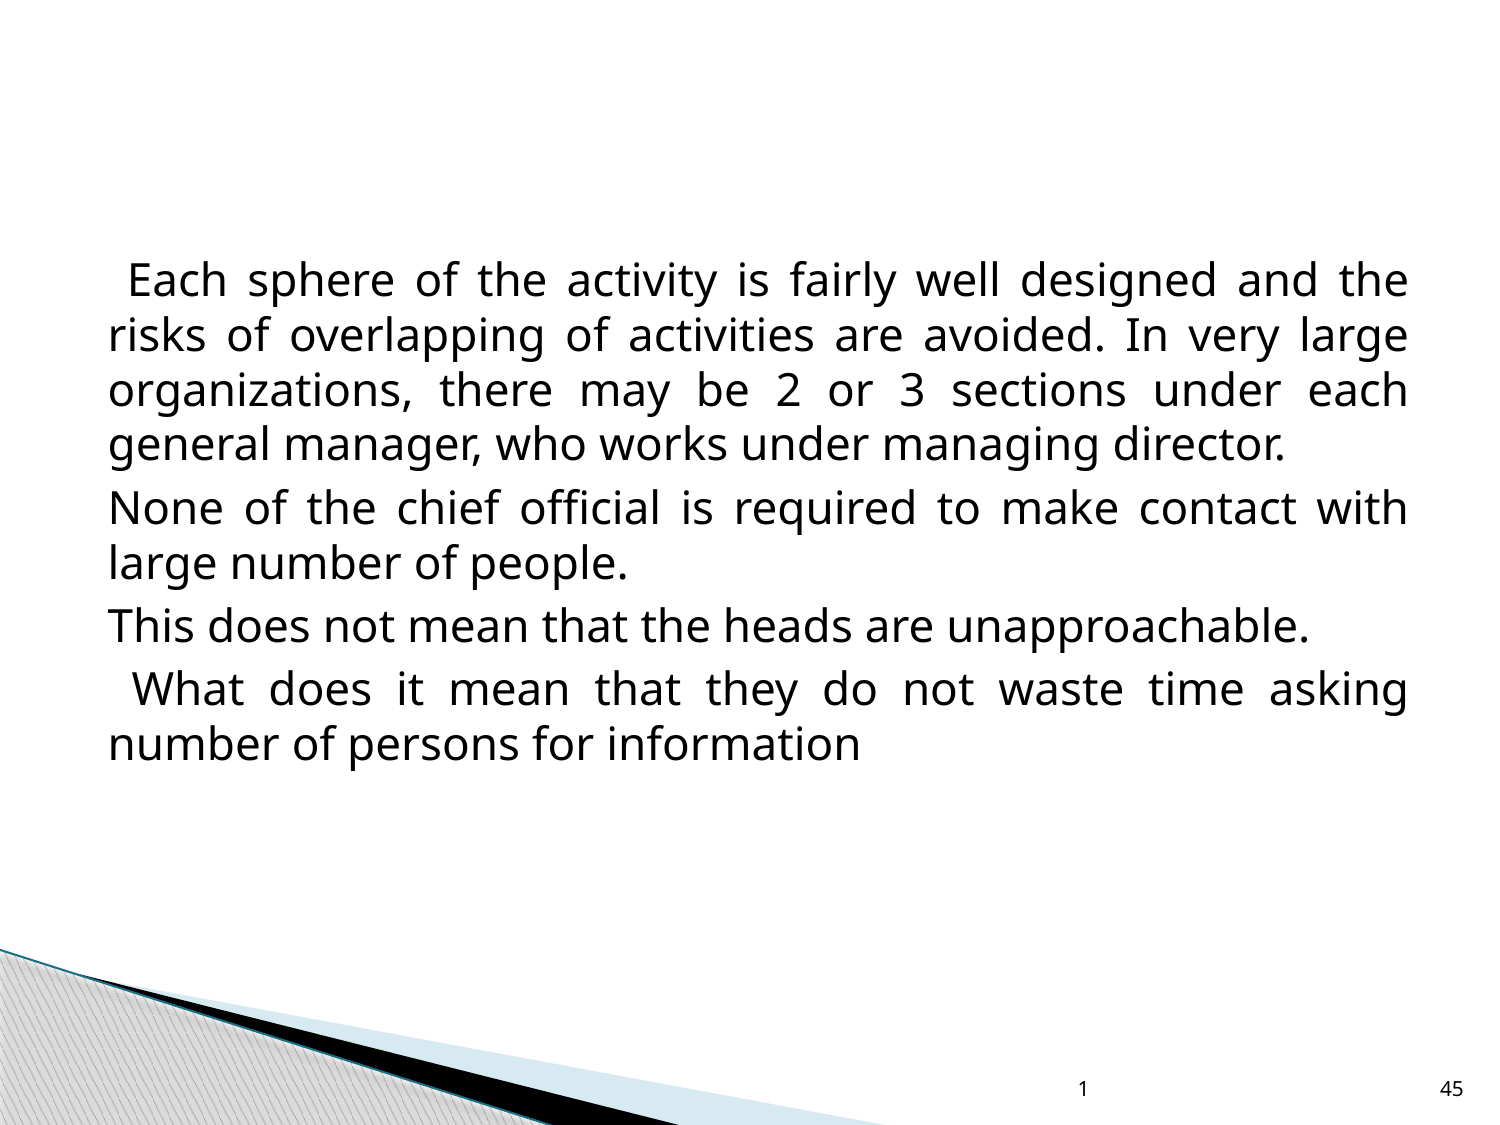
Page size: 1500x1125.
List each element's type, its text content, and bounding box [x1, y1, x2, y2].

list Each sphere of the activity is fairly well designed and the risks of overlapping of activities are avoided. In very large organizations, there may be 2 or 3 sections under each general manager, who works under managing director. None of the chief official is required to make contact with large number of people. This does not mean that the heads are unapproachable. What does it mean that they do not waste time asking number of persons for information [75, 243, 1425, 986]
footer 1 [718, 1051, 1105, 1112]
slide_number 45 [1418, 1051, 1479, 1112]
